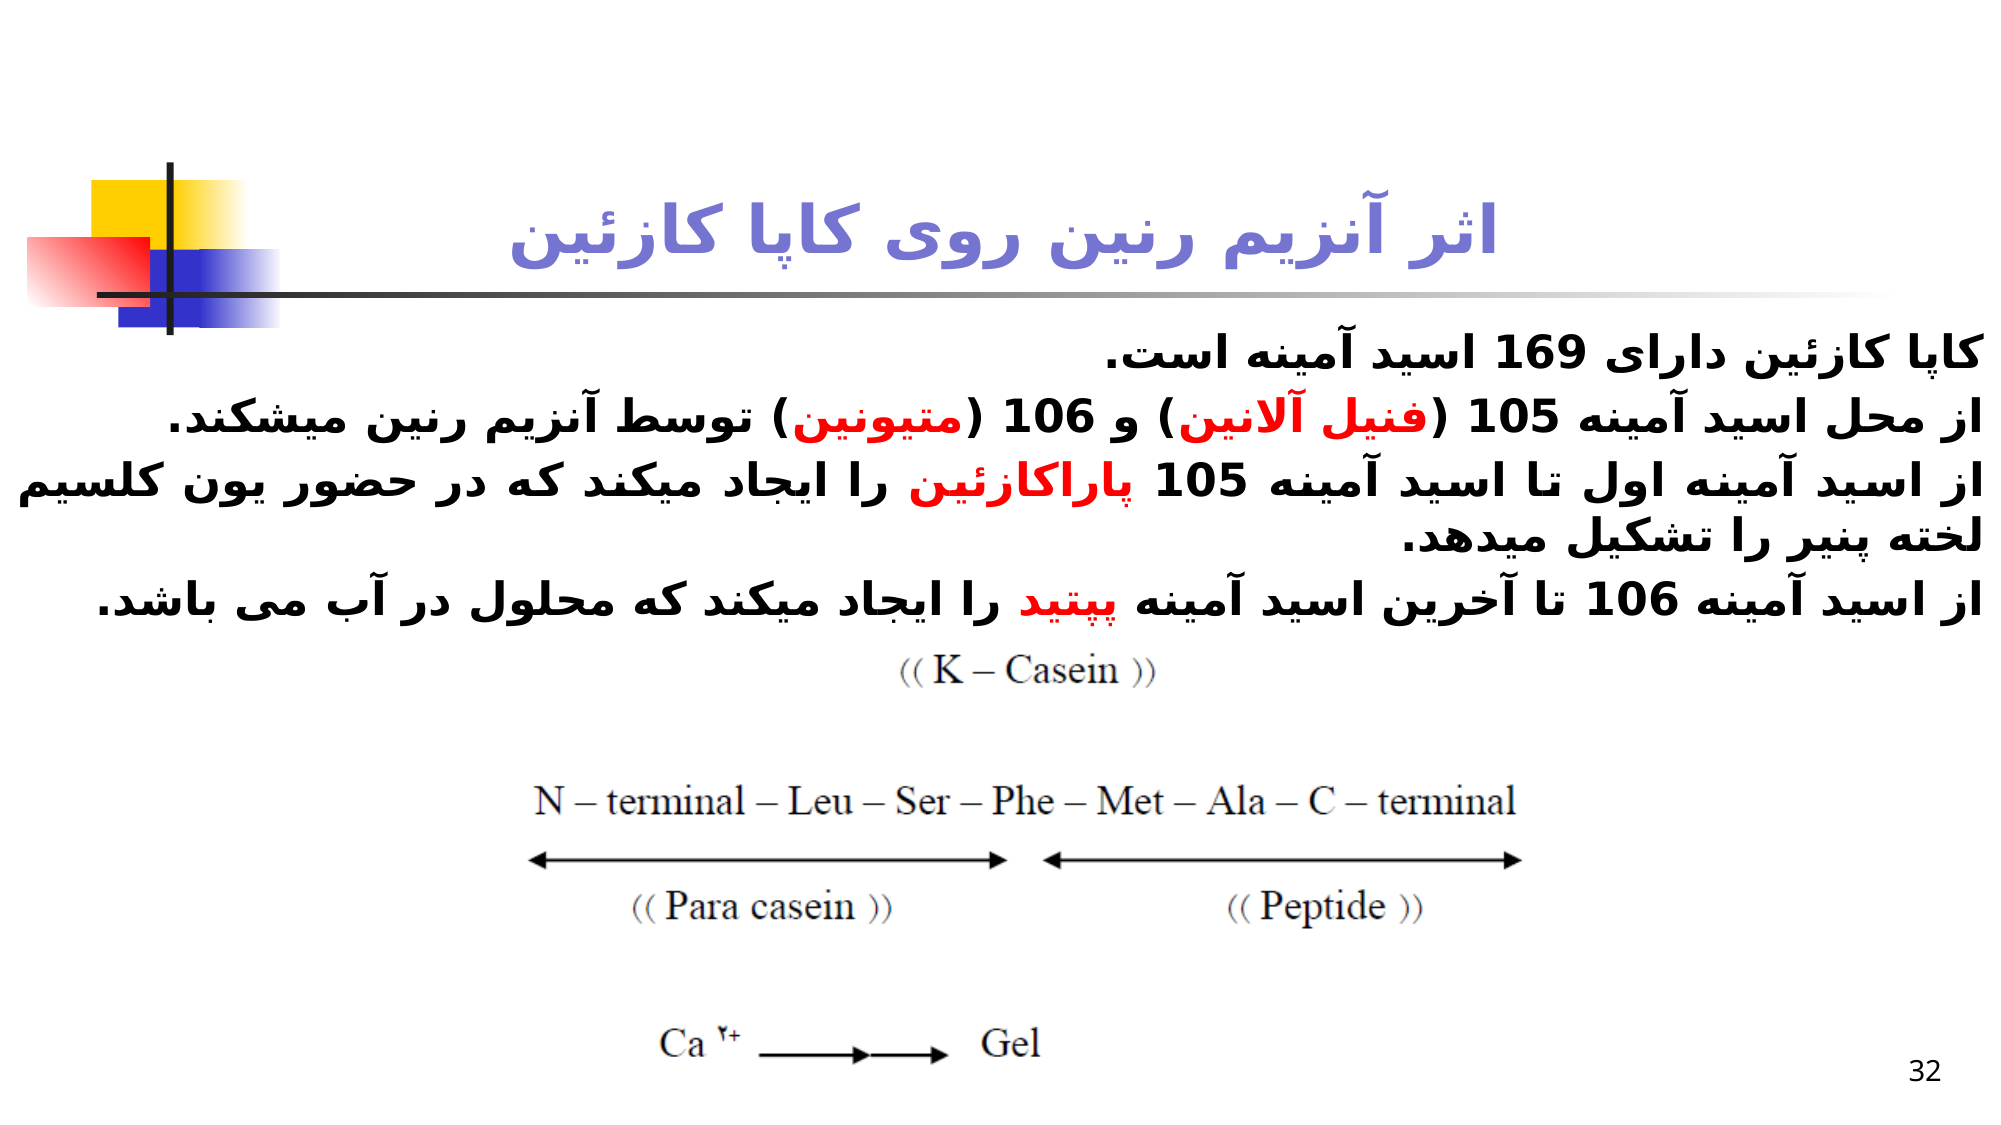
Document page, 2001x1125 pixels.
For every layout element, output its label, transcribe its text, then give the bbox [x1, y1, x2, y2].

list کاپا کازئین دارای 169 اسید آمینه است. از محل اسید آمینه 105 (فنیل آلانین) و 106 (متیونین) توسط آنزیم رنین میشکند. از اسید آمینه اول تا اسید آمینه 105 پاراکازئین را ایجاد میکند که در حضور یون کلسیم لخته پنیر را تشکیل میدهد. از اسید آمینه 106 تا آخرین اسید آمینه پپتید را ایجاد میکند که محلول در آب می باشد. [0, 314, 2000, 1125]
title اثر آنزیم رنین روی کاپا کازئین [140, 34, 1846, 275]
picture [505, 633, 1582, 1100]
